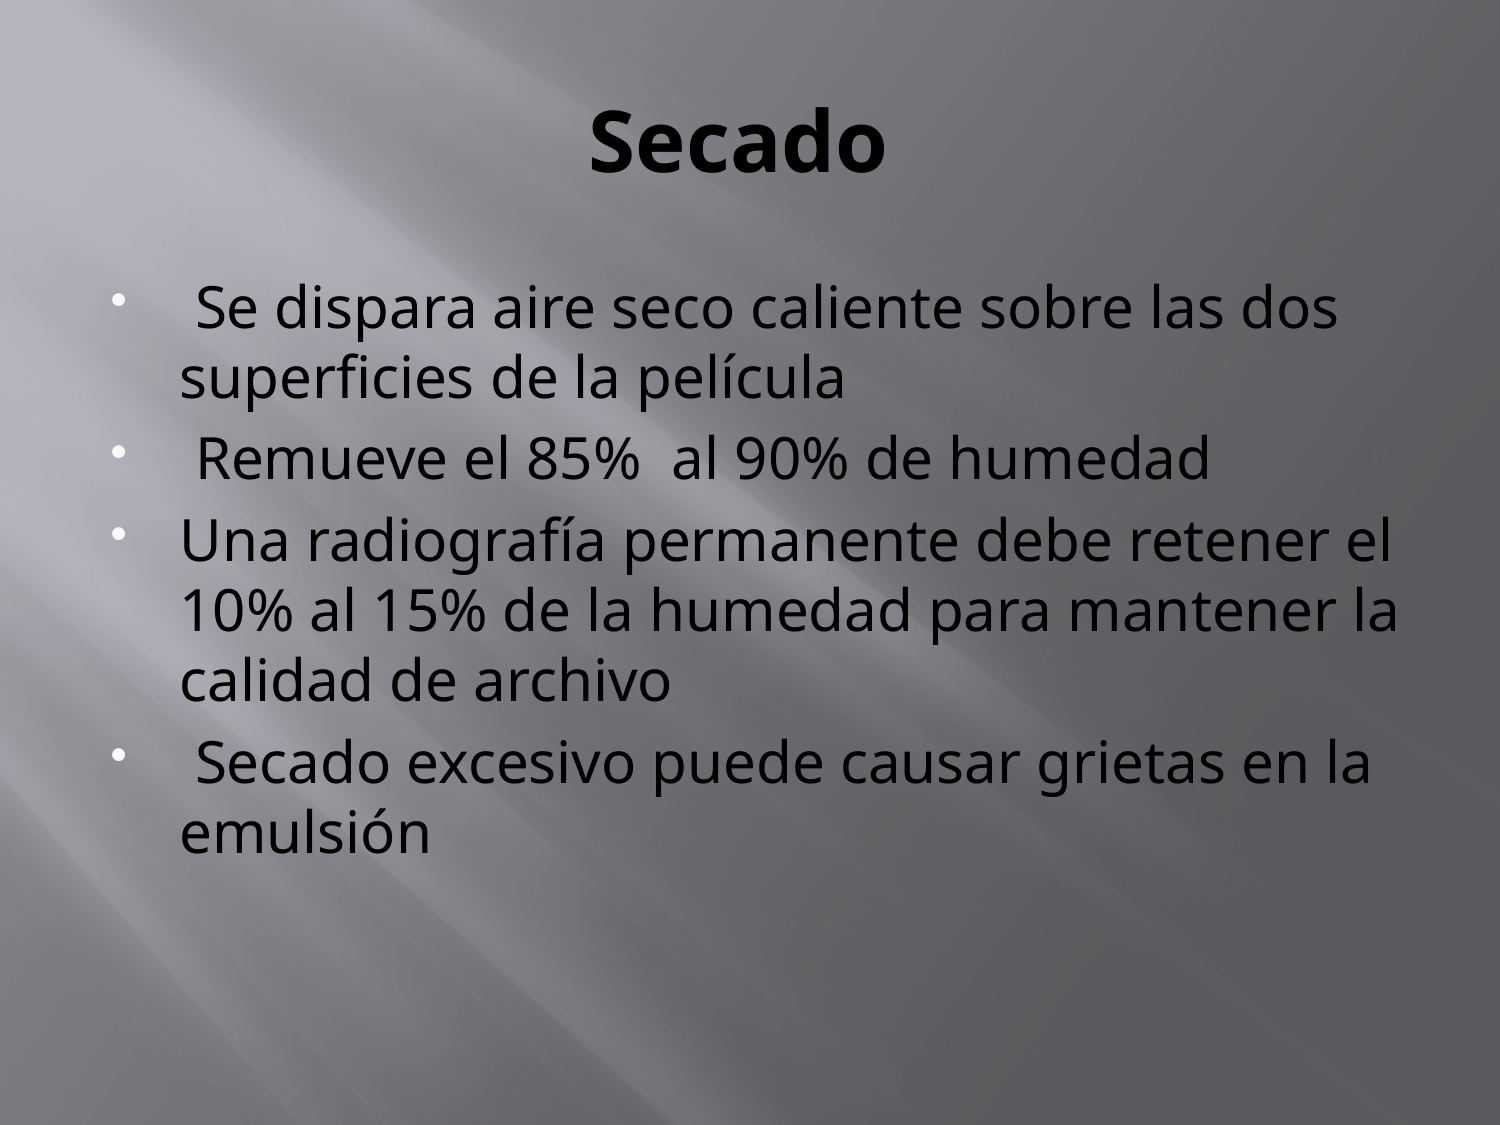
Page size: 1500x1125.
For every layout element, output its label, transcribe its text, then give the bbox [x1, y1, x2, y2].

list Se dispara aire seco caliente sobre las dos superficies de la película Remueve el 85% al 90% de humedad Una radiografía permanente debe retener el 10% al 15% de la humedad para mantener la calidad de archivo Secado excesivo puede causar grietas en la emulsión [75, 262, 1425, 1035]
title Secado [75, 45, 1425, 233]
